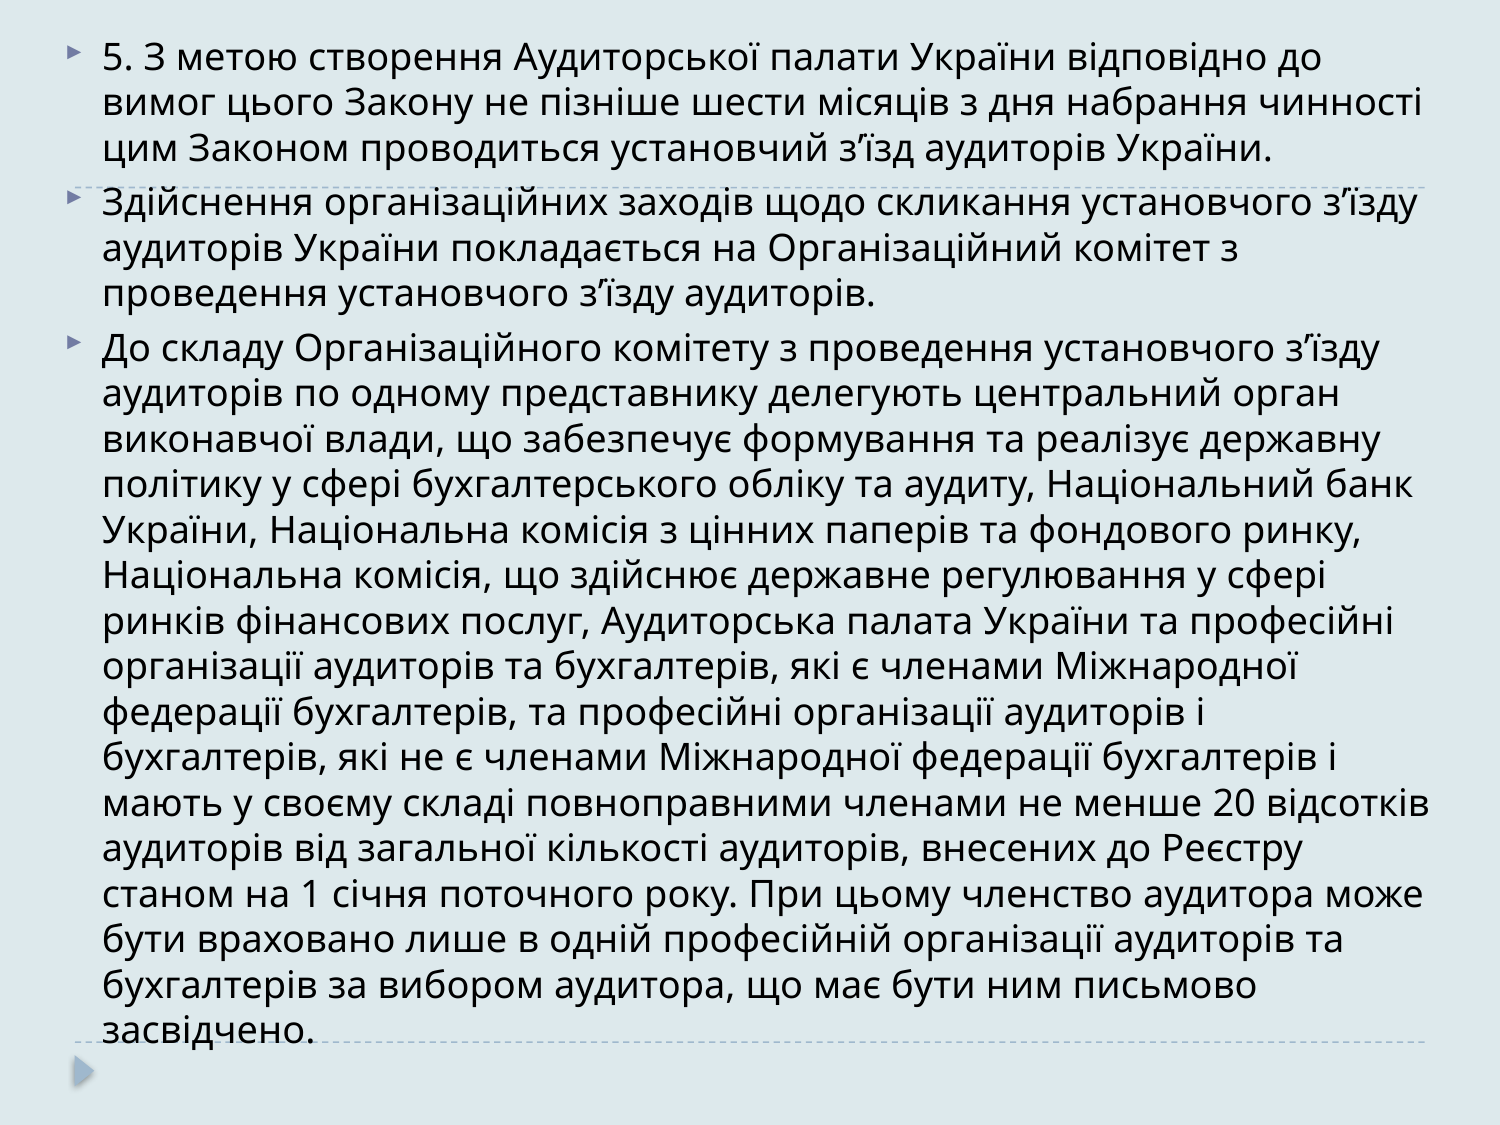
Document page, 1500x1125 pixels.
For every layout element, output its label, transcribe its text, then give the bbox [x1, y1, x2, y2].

list 5. З метою створення Аудиторської палати України відповідно до вимог цього Закону не пізніше шести місяців з дня набрання чинності цим Законом проводиться установчий з’їзд аудиторів України. Здійснення організаційних заходів щодо скликання установчого з’їзду аудиторів України покладається на Організаційний комітет з проведення установчого з’їзду аудиторів. До складу Організаційного комітету з проведення установчого з’їзду аудиторів по одному представнику делегують центральний орган виконавчої влади, що забезпечує формування та реалізує державну політику у сфері бухгалтерського обліку та аудиту, Національний банк України, Національна комісія з цінних паперів та фондового ринку, Національна комісія, що здійснює державне регулювання у сфері ринків фінансових послуг, Аудиторська палата України та професійні організації аудиторів та бухгалтерів, які є членами Міжнародної федерації бухгалтерів, та професійні організації аудиторів і бухгалтерів, які не є членами Міжнародної федерації бухгалтерів і мають у своєму складі повноправними членами не менше 20 відсотків аудиторів від загальної кількості аудиторів, внесених до Реєстру станом на 1 січня поточного року. При цьому членство аудитора може бути враховано лише в одній професійній організації аудиторів та бухгалтерів за вибором аудитора, що має бути ним письмово засвідчено. [50, 24, 1450, 1100]
